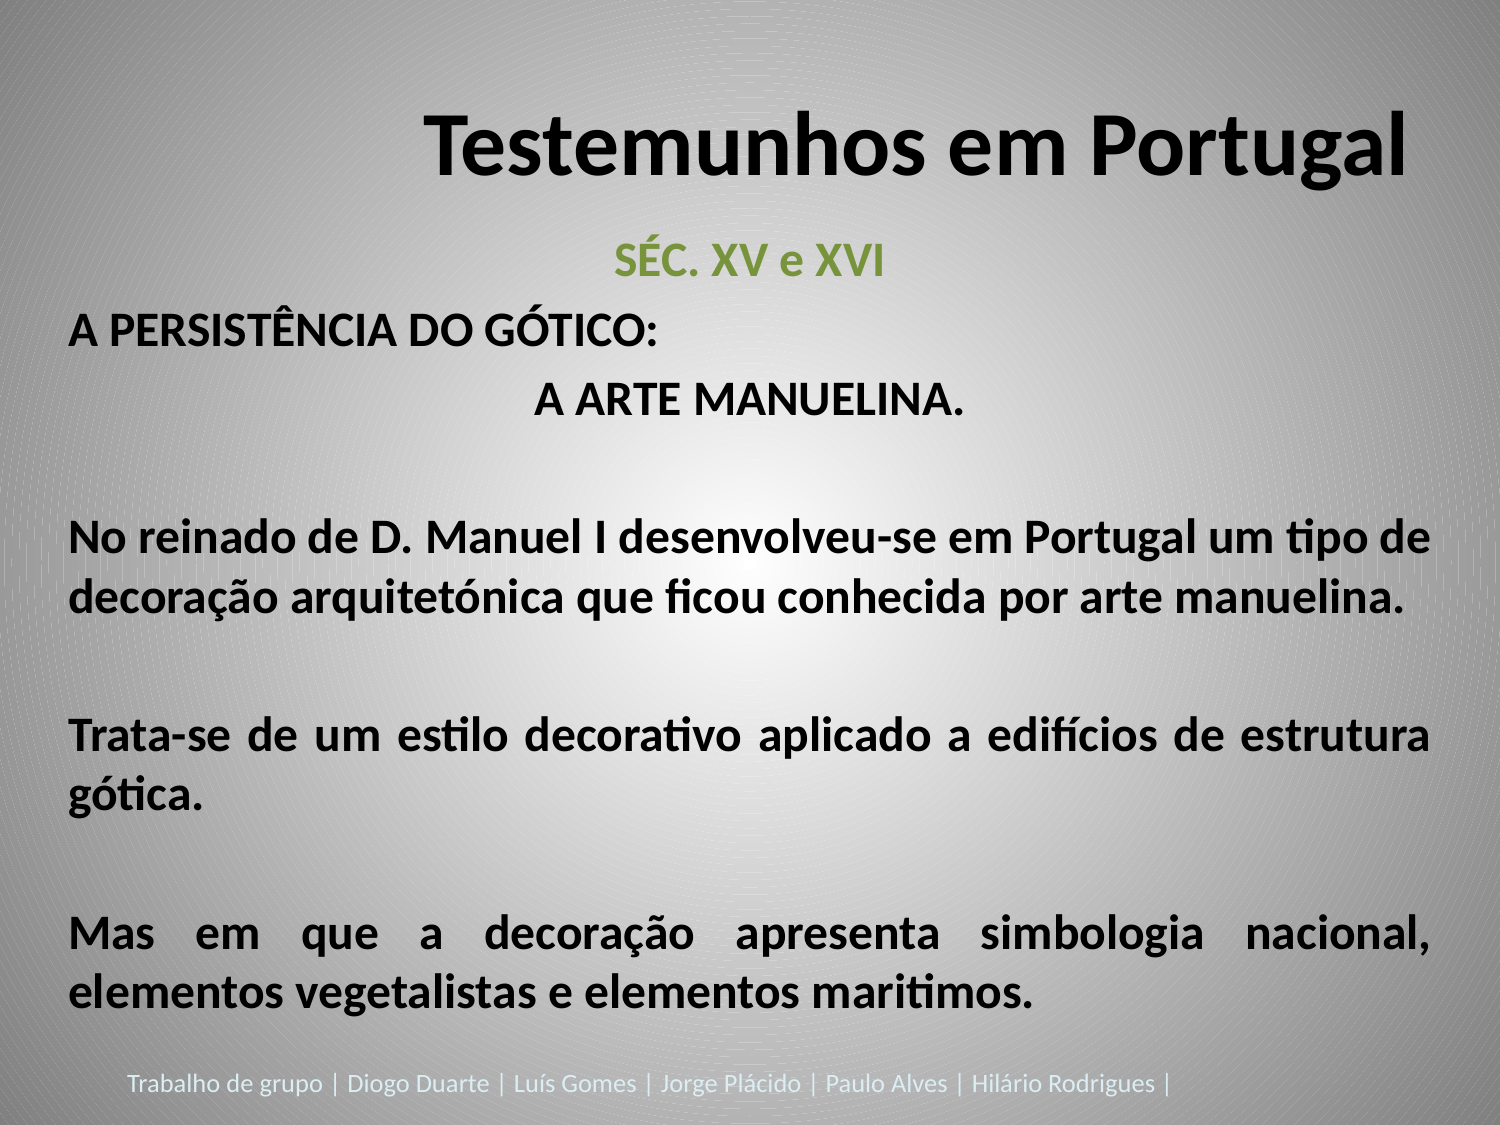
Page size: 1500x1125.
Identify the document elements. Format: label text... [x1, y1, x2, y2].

text_box Testemunhos em Portugal [74, 45, 1425, 219]
text_box Trabalho de grupo | Diogo Duarte | Luís Gomes | Jorge Plácido | Paulo Alves | Hilário Rodrigues | [112, 1058, 1270, 1106]
text_box SÉC. XV e XVI A PERSISTÊNCIA DO GÓTICO: A ARTE MANUELINA. No reinado de D. Manuel I desenvolveu-se em Portugal um tipo de decoração arquitetónica que ficou conhecida por arte manuelina. Trata-se de um estilo decorativo aplicado a edifícios de estrutura gótica. Mas em que a decoração apresenta simbologia nacional, elementos vegetalistas e elementos maritimos. [53, 219, 1447, 1047]
